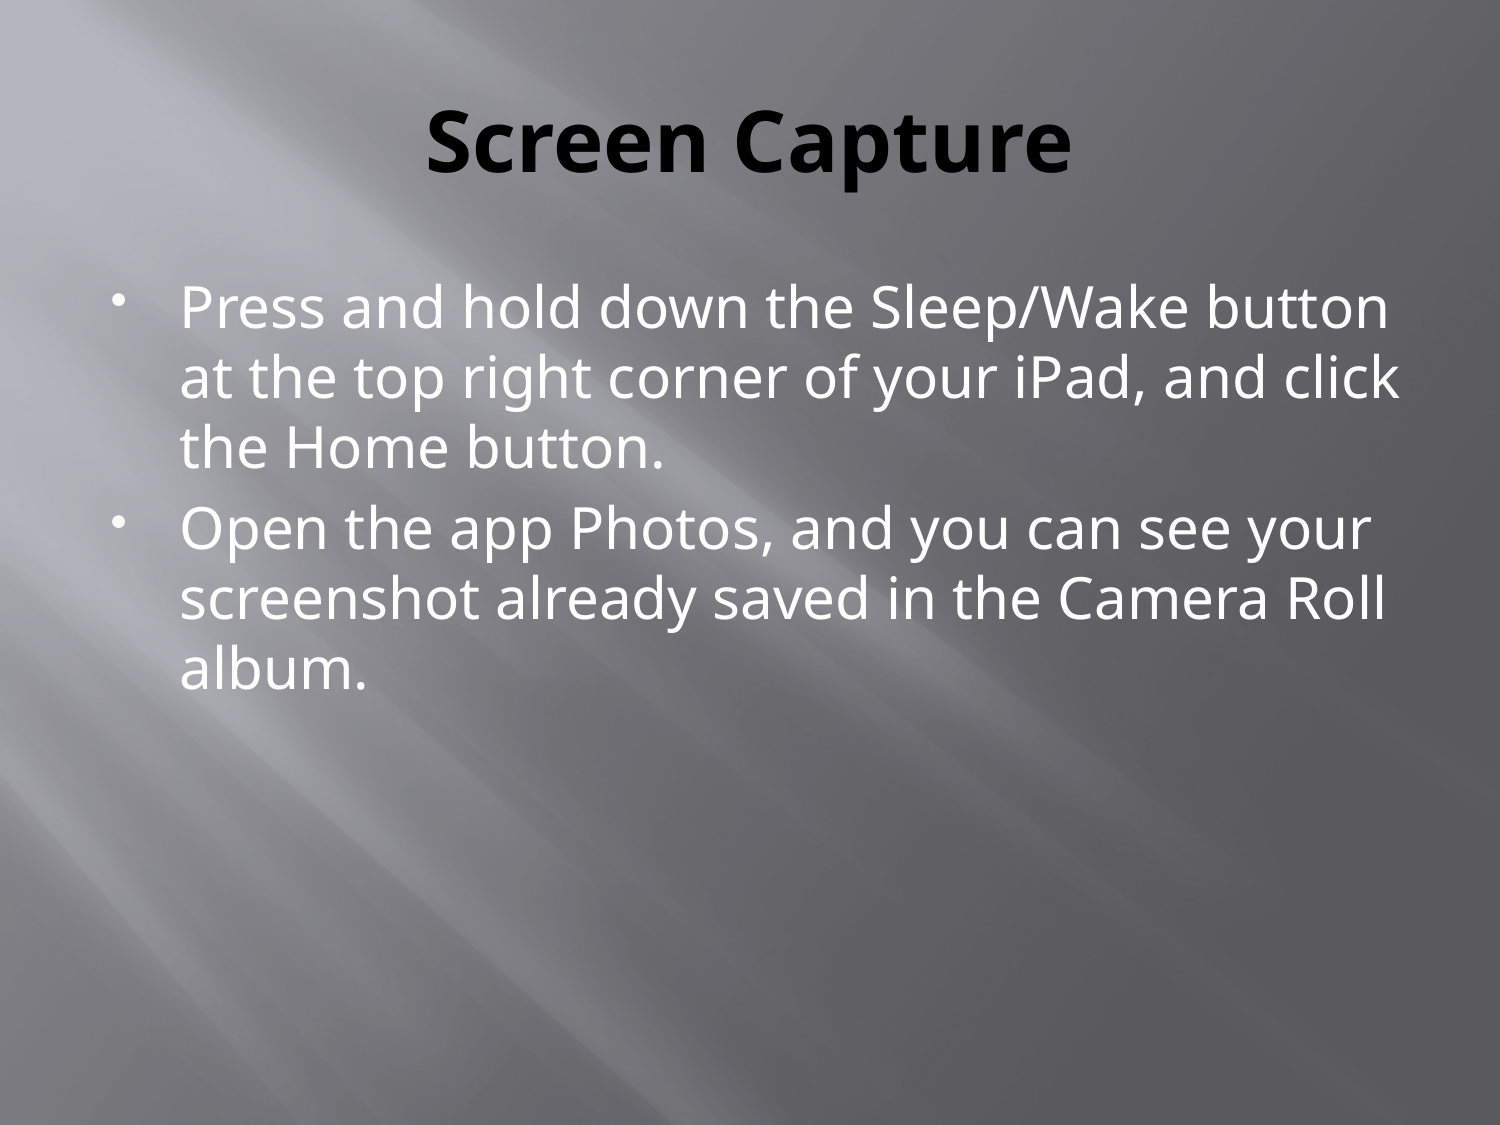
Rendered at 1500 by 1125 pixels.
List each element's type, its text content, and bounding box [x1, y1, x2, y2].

list Press and hold down the Sleep/Wake button at the top right corner of your iPad, and click the Home button. Open the app Photos, and you can see your screenshot already saved in the Camera Roll album. [75, 262, 1425, 1035]
title Screen Capture [75, 45, 1425, 233]
